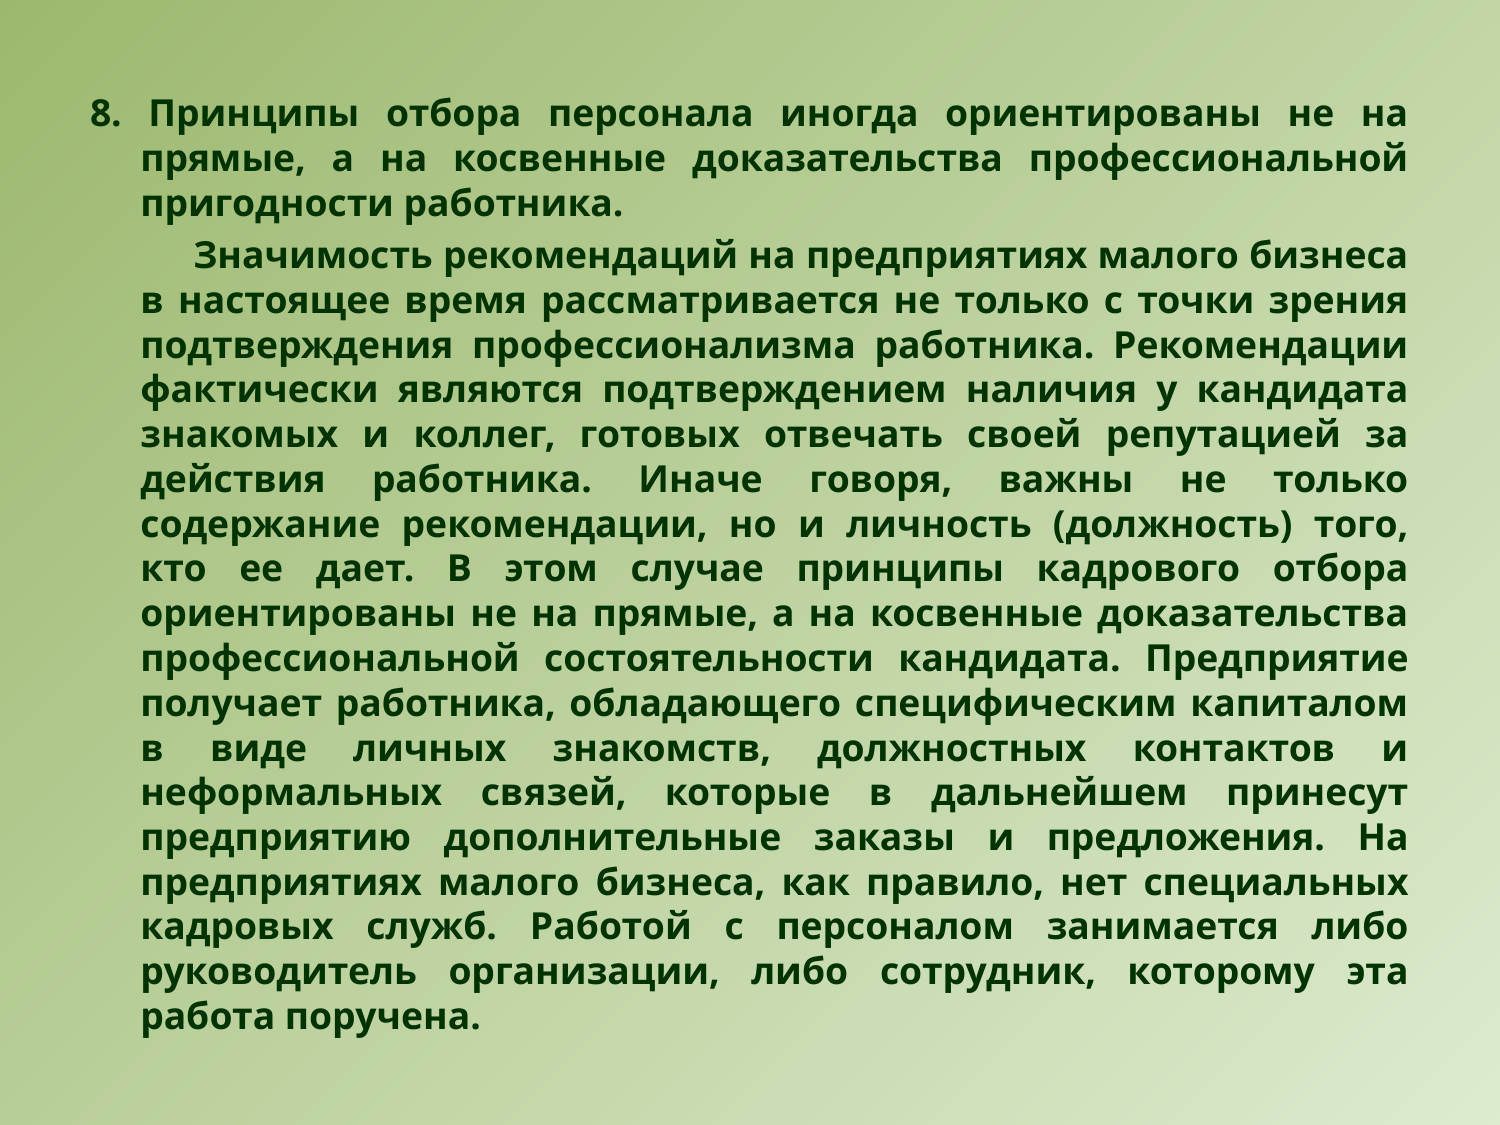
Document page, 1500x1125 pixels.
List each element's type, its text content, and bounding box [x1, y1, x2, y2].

list 8. Принципы отбора персонала иногда ориентированы не на прямые, а на косвенные доказательства профессиональной пригодности работника. Значимость рекомендаций на предприятиях малого бизнеса в настоящее время рассматривается не только с точки зрения подтверждения профессионализма работника. Рекомендации фактически являются подтверждением наличия у кандидата знакомых и коллег, готовых отвечать своей репутацией за действия работника. Иначе говоря, важны не только содержание рекомендации, но и личность (должность) того, кто ее дает. В этом случае принципы кадрового отбора ориентированы не на прямые, а на косвенные доказательства профессиональной состоятельности кандидата. Предприятие получает работника, обладающего специфическим капиталом в виде личных знакомств, должностных контактов и неформальных связей, которые в дальнейшем принесут предприятию дополнительные заказы и предложения. На предприятиях малого бизнеса, как правило, нет специальных кадровых служб. Работой с персоналом занимается либо руководитель организации, либо сотрудник, которому эта работа поручена. [75, 82, 1425, 1079]
